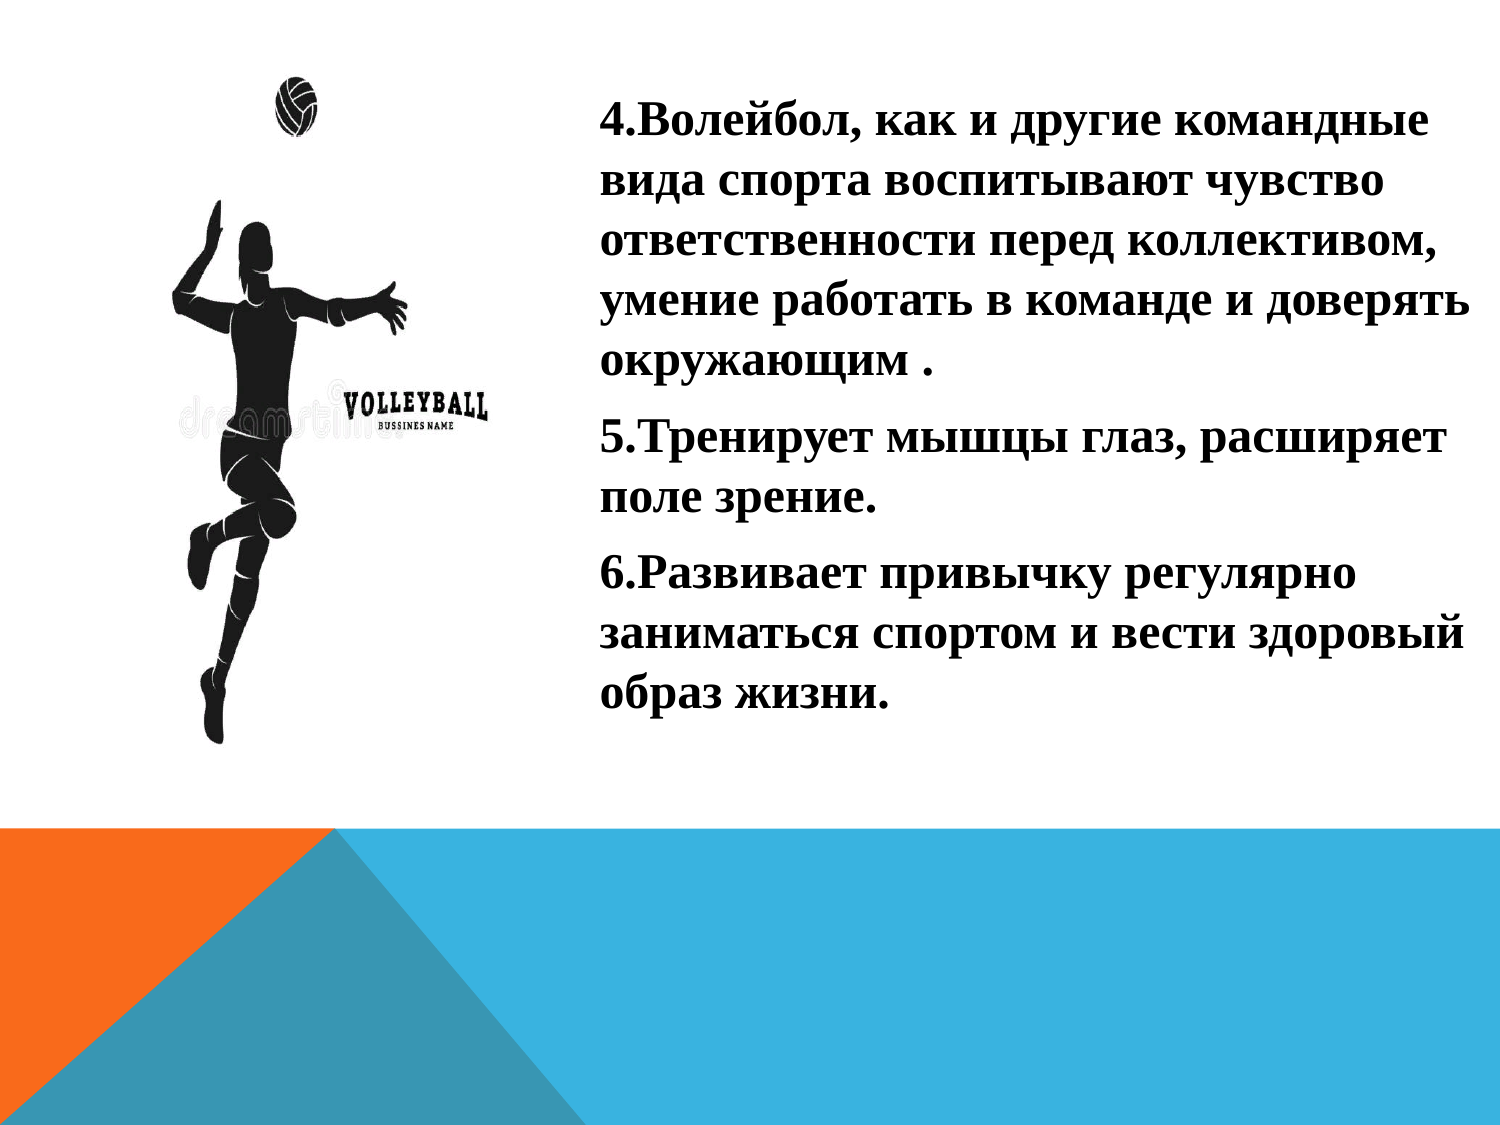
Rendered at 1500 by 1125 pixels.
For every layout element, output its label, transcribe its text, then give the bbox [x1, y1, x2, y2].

picture [0, 0, 580, 823]
list 4.Волейбол, как и другие командные вида спорта воспитывают чувство ответственности перед коллективом, умение работать в команде и доверять окружающим . 5.Тренирует мышцы глаз, расширяет поле зрение. 6.Развивает привычку регулярно заниматься спортом и вести здоровый образ жизни. [584, 78, 1495, 894]
